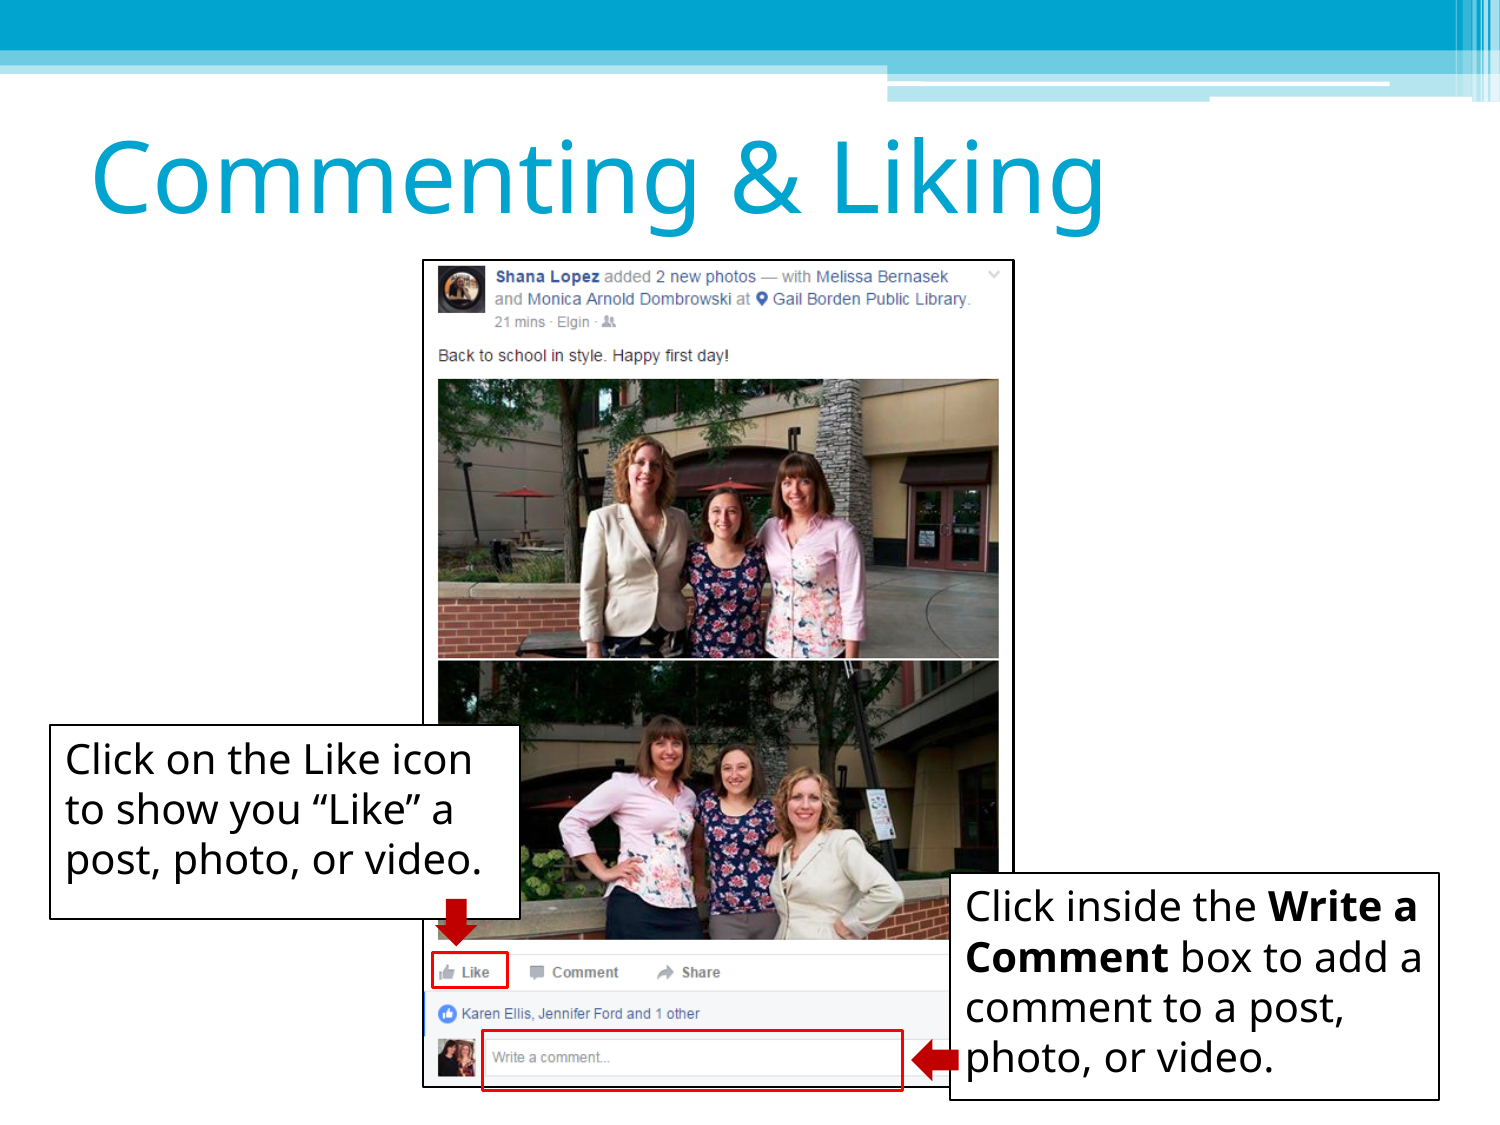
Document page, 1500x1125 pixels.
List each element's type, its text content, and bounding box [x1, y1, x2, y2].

text_box Click on the Like icon to show you “Like” a post, photo, or video. [50, 724, 423, 919]
title Commenting & Liking [75, 85, 1425, 261]
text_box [423, 260, 1013, 1091]
list Click inside the Write a Comment box to add a comment to a post, photo, or video. [950, 872, 1439, 1100]
